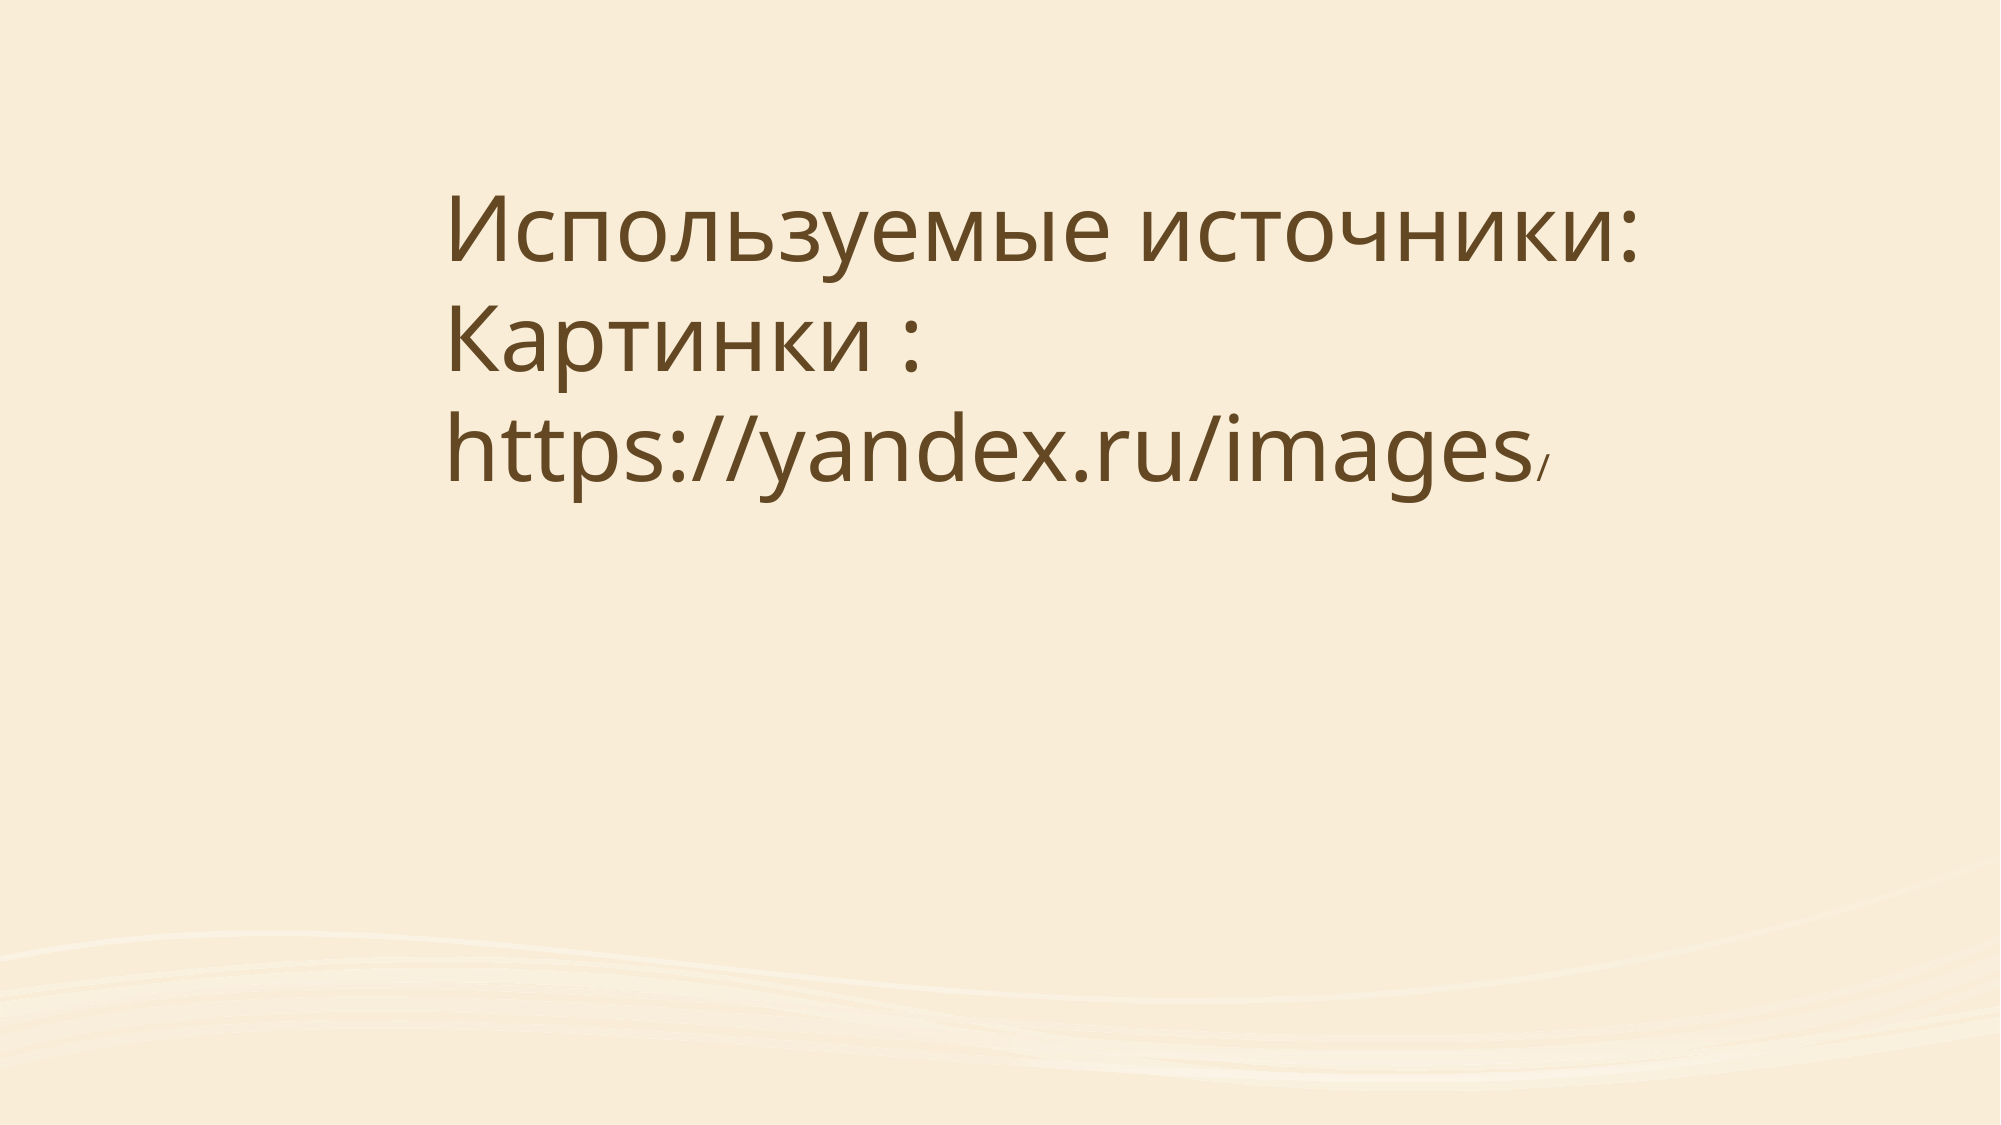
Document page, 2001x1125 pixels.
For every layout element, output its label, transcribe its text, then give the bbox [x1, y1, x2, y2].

text_box Используемые источники: Картинки : https://yandex.ru/images/ [428, 162, 1701, 508]
